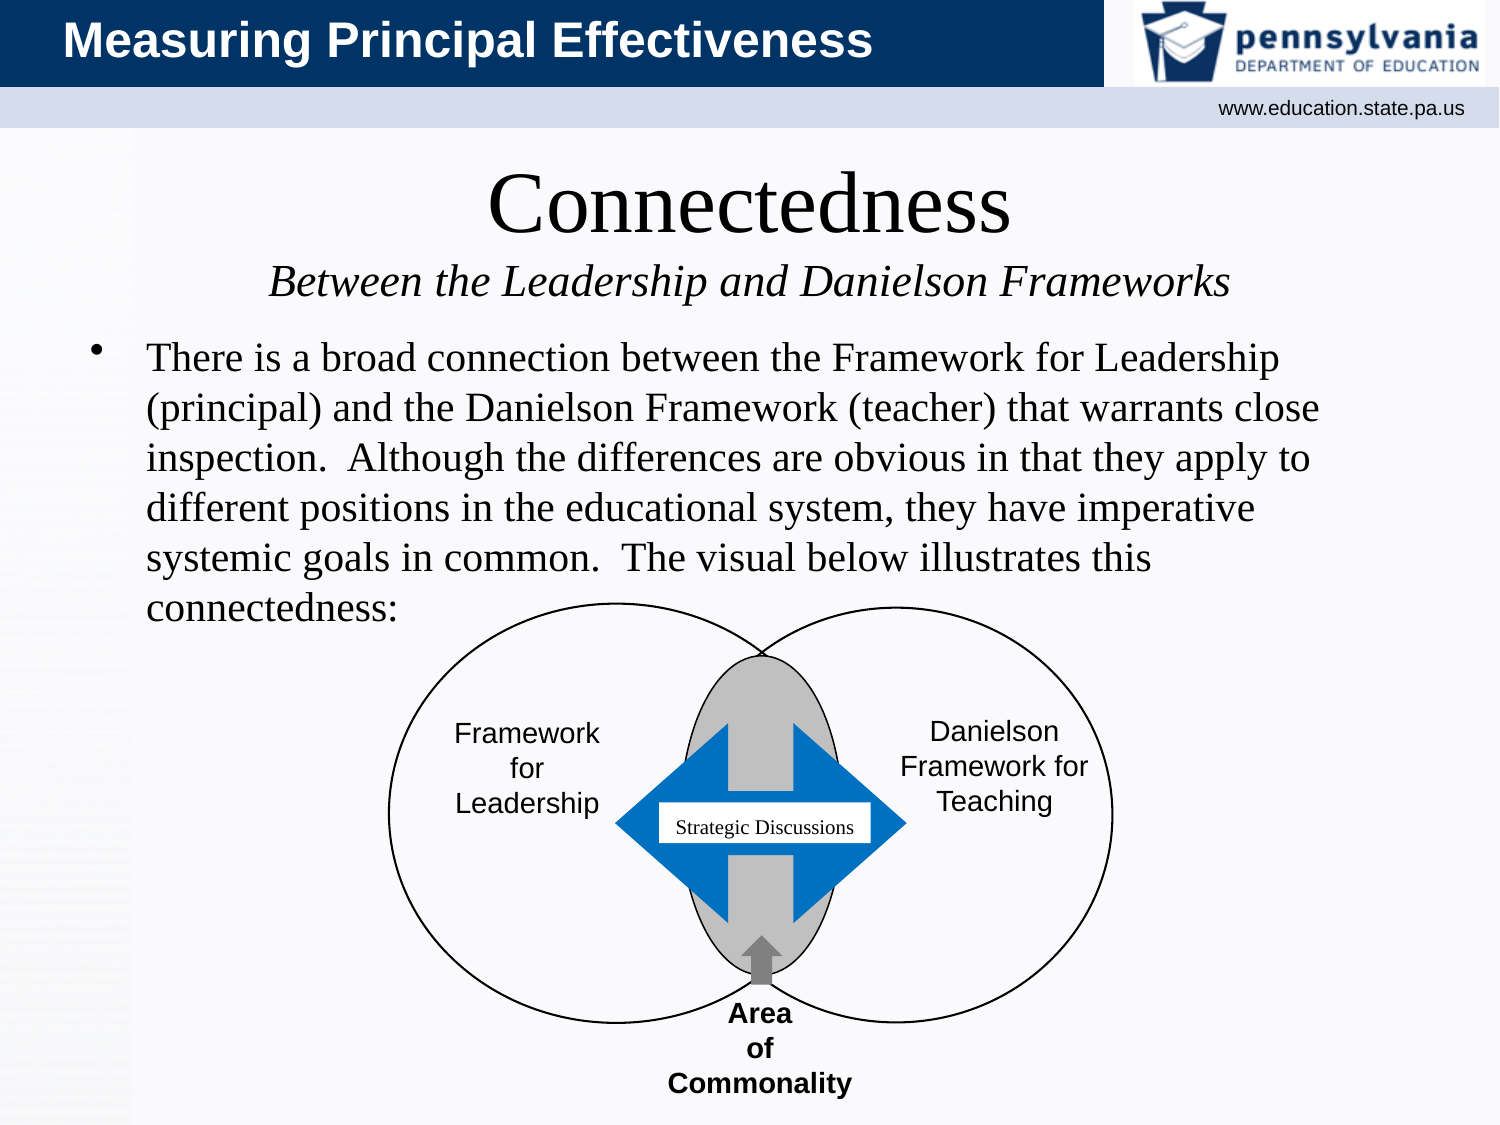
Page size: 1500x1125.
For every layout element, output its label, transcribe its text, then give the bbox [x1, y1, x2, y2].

picture [0, 0, 1500, 1125]
list There is a broad connection between the Framework for Leadership (principal) and the Danielson Framework (teacher) that warrants close inspection. Although the differences are obvious in that they apply to different positions in the educational system, they have imperative systemic goals in common. The visual below illustrates this connectedness: [75, 322, 1425, 1065]
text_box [614, 722, 907, 924]
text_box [638, 934, 881, 1115]
title Connectedness Between the Leadership and Danielson Frameworks [75, 137, 1425, 322]
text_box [388, 603, 1113, 1024]
